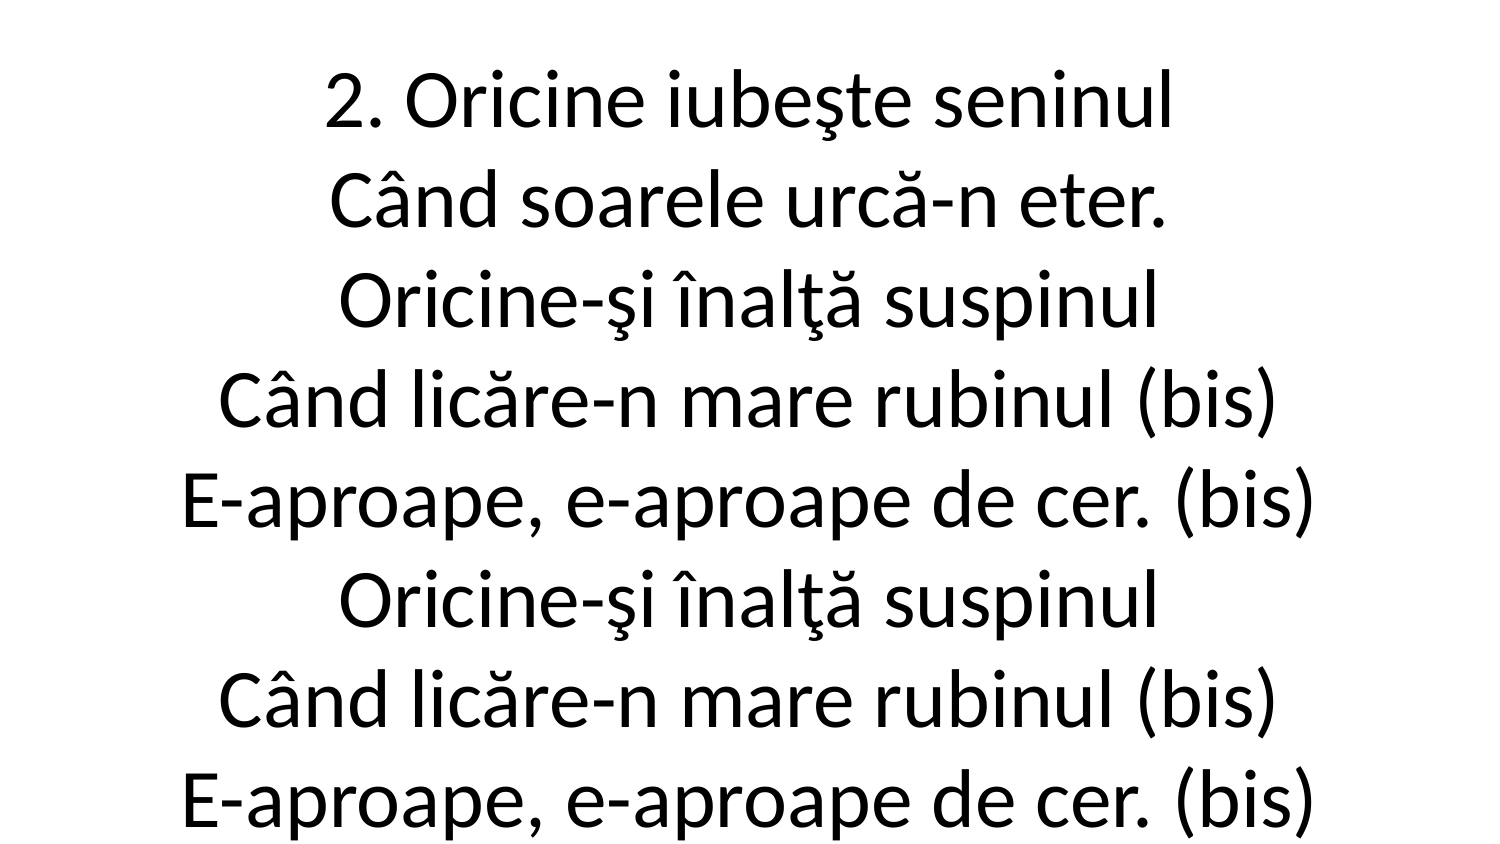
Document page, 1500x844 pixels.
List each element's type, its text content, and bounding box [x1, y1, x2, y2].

text_box 2. Oricine iubeşte seninul Când soarele urcă-n eter. Oricine-şi înalţă suspinul Când licăre-n mare rubinul (bis) E-aproape, e-aproape de cer. (bis) Oricine-şi înalţă suspinul Când licăre-n mare rubinul (bis) E-aproape, e-aproape de cer. (bis) [165, 0, 1335, 844]
